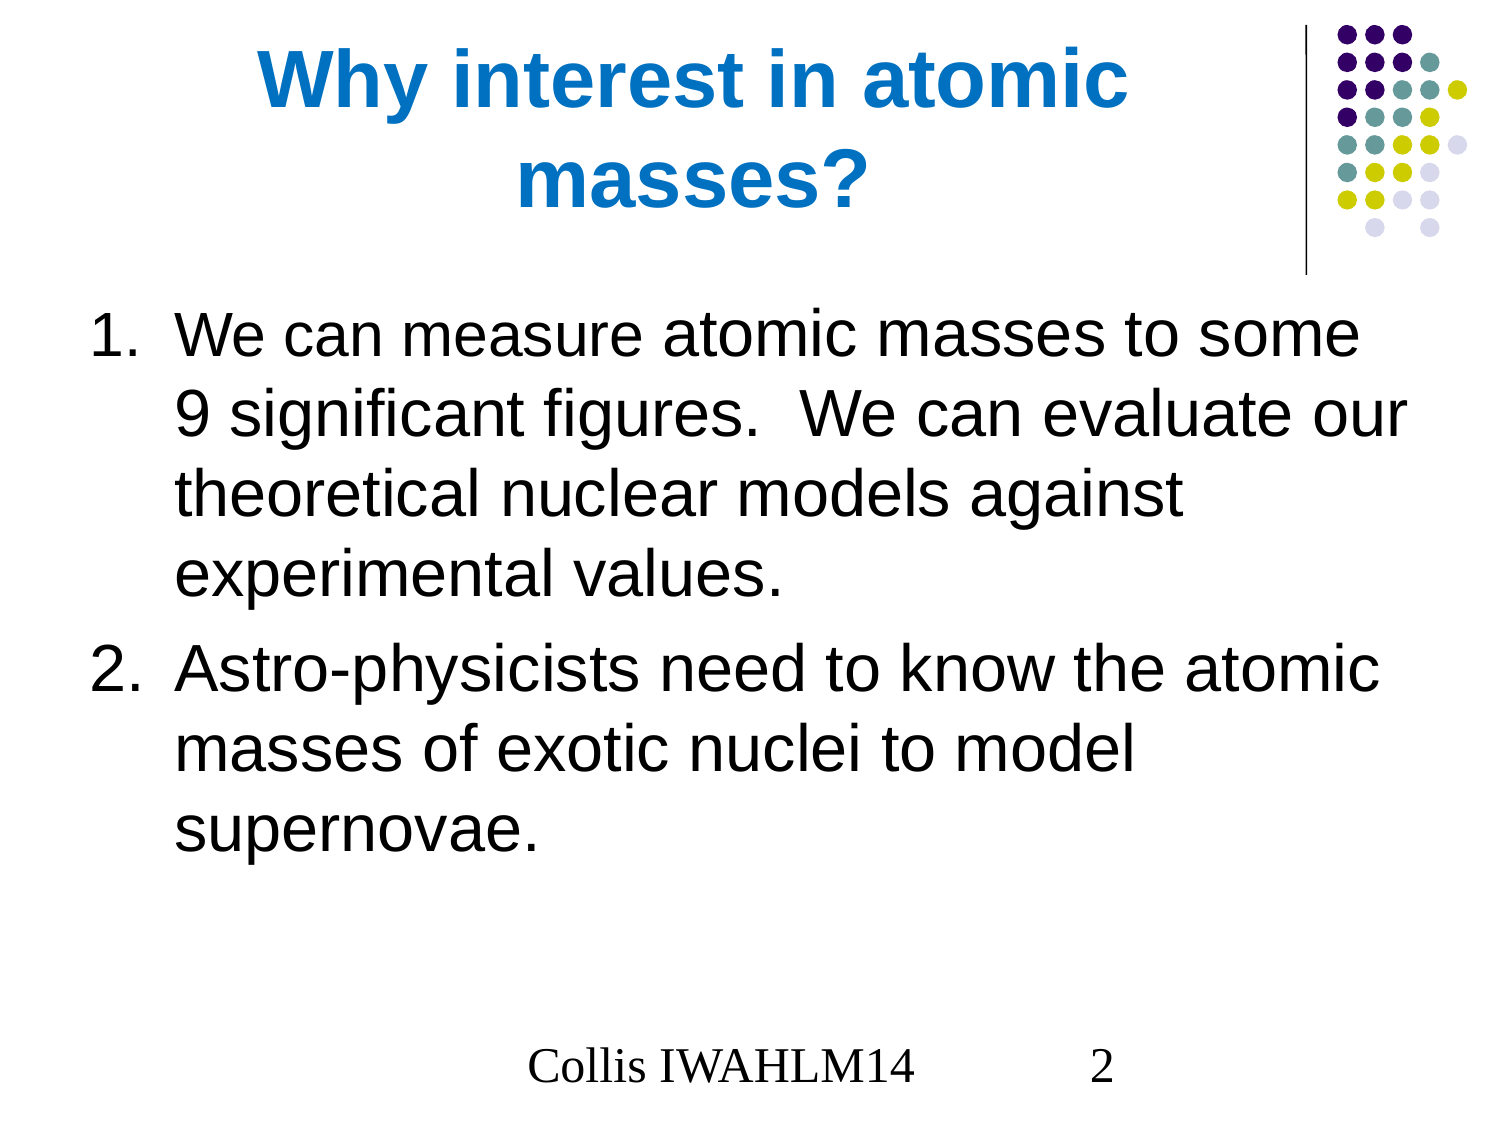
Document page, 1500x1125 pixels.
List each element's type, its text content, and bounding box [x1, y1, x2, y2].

list We can measure atomic masses to some 9 significant figures. We can evaluate our theoretical nuclear models against experimental values. Astro-physicists need to know the atomic masses of exotic nuclei to model supernovae. [75, 282, 1425, 1006]
title Why interest in atomic masses? [75, 20, 1313, 233]
footer Collis IWAHLM14 [512, 1025, 988, 1101]
slide_number 2 [1074, 1025, 1425, 1101]
